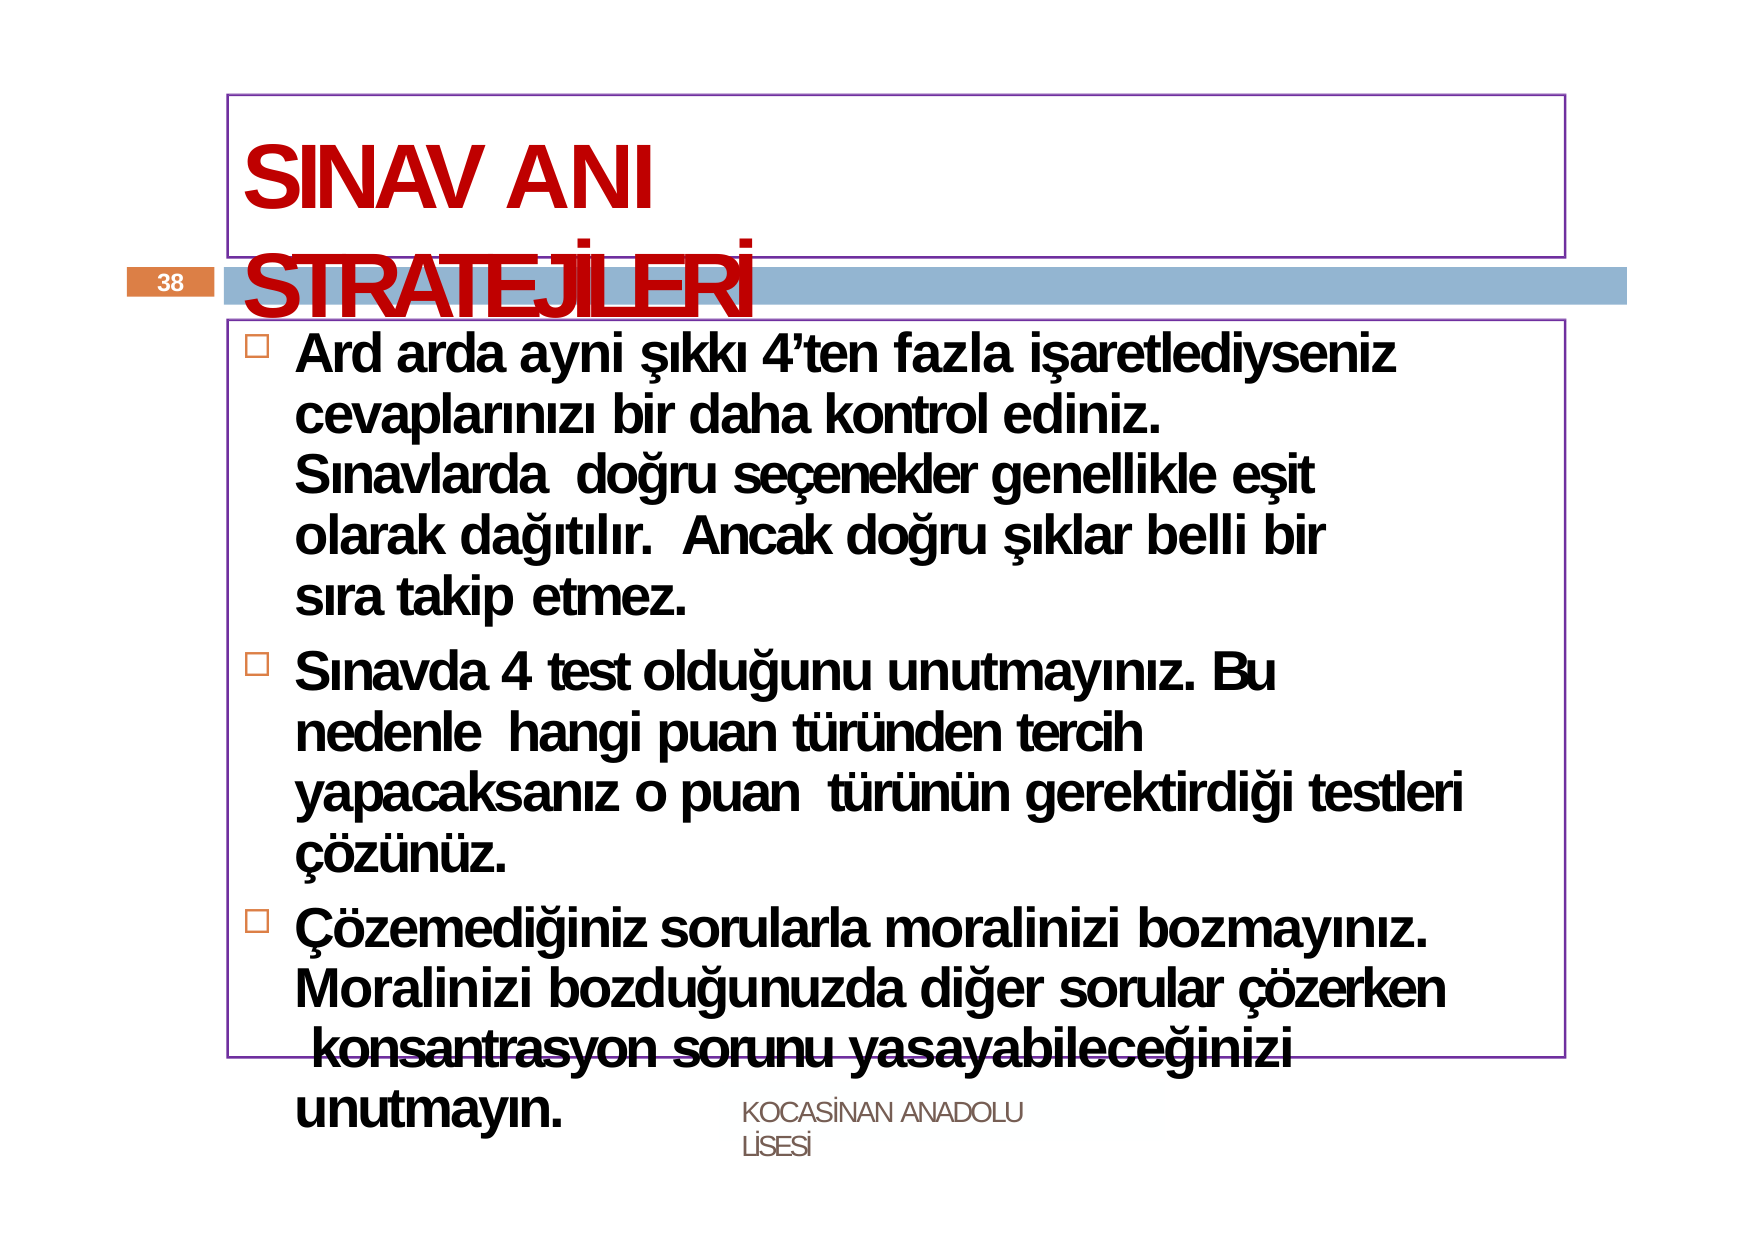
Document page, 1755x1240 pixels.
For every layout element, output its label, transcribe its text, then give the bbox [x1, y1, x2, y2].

text_box [1470, 318, 1567, 1059]
title SINAV ANI STRATEJİLERİ [240, 114, 1199, 337]
text_box [226, 93, 1567, 259]
text_box [716, 1079, 1167, 1144]
text_box [226, 318, 240, 1059]
text_box Ard arda ayni şıkkı 4’ten fazla işaretlediyseniz cevaplarınızı bir daha kontrol ediniz. Sınavlarda doğru seçenekler genellikle eşit olarak dağıtılır. Ancak doğru şıklar belli bir sıra takip etmez. Sınavda 4 test olduğunu unutmayınız. Bu nedenle hangi puan türünden tercih yapacaksanız o puan türünün gerektirdiği testleri çözünüz. Çözemediğiniz sorularla moralinizi bozmayınız. Moralinizi bozduğunuzda diğer sorular çözerken konsantrasyon sorunu yasayabileceğinizi unutmayın. [240, 314, 1470, 1140]
text_box 38 [126, 267, 215, 297]
text_box KOCASİNAN ANADOLU LİSESİ [739, 1093, 1104, 1162]
